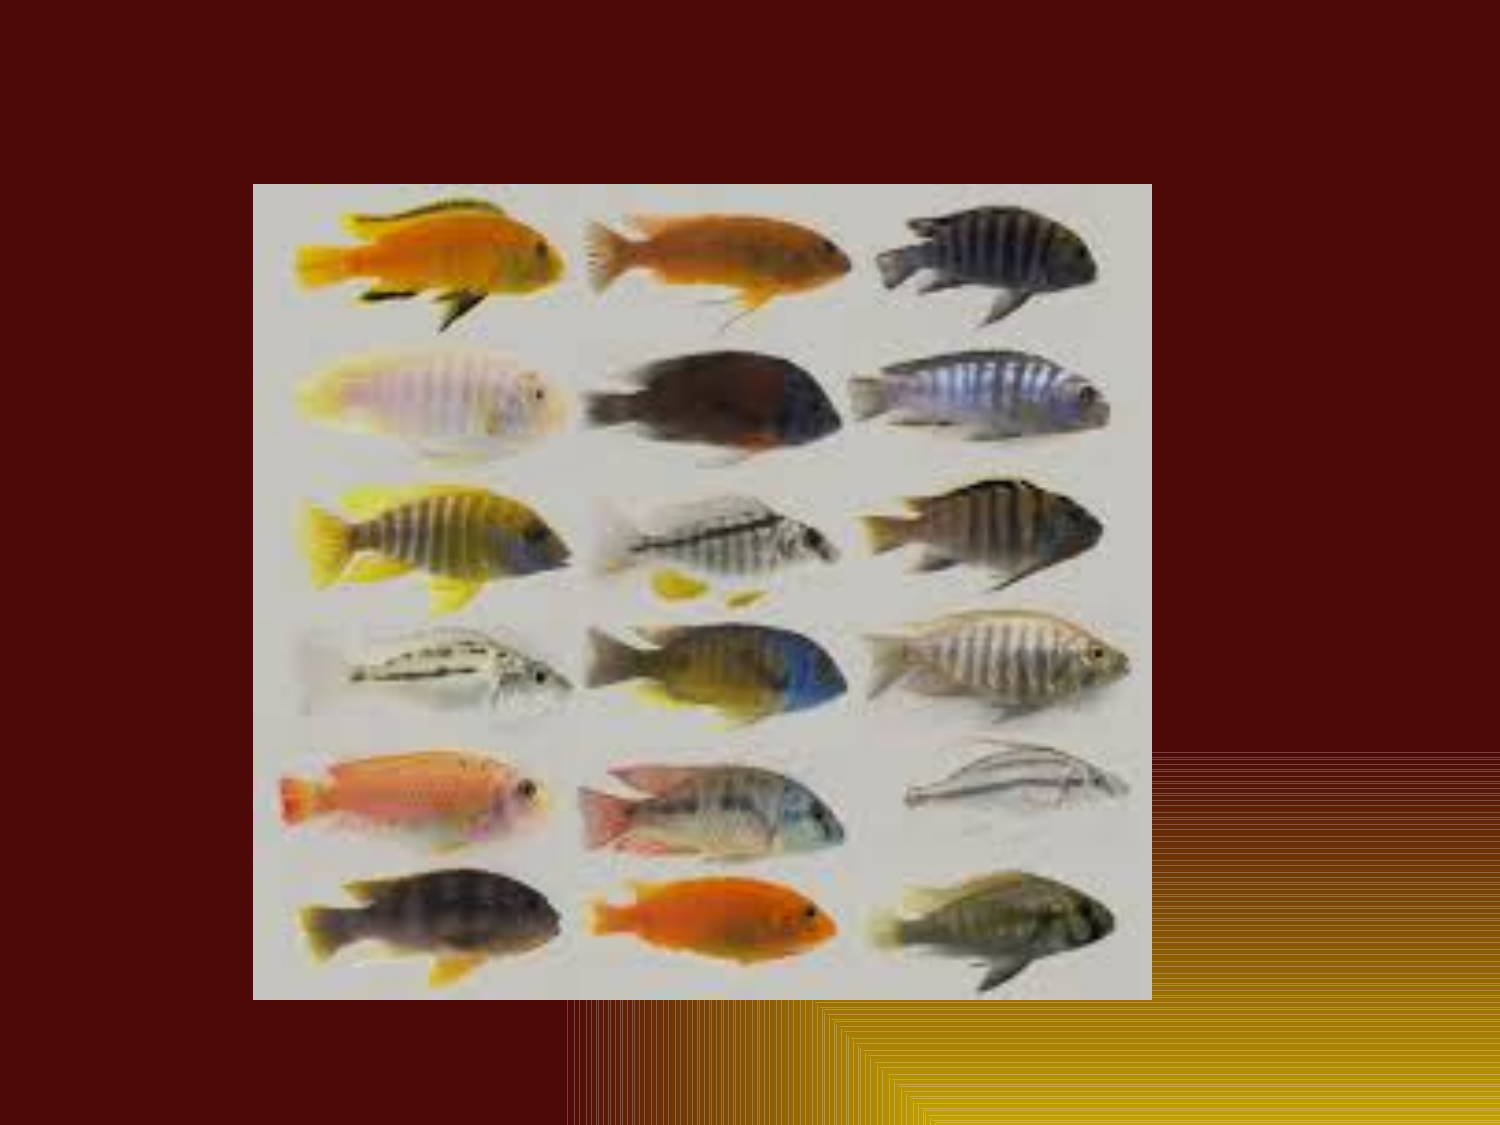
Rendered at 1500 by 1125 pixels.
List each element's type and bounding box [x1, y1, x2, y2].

list [253, 184, 1152, 1000]
